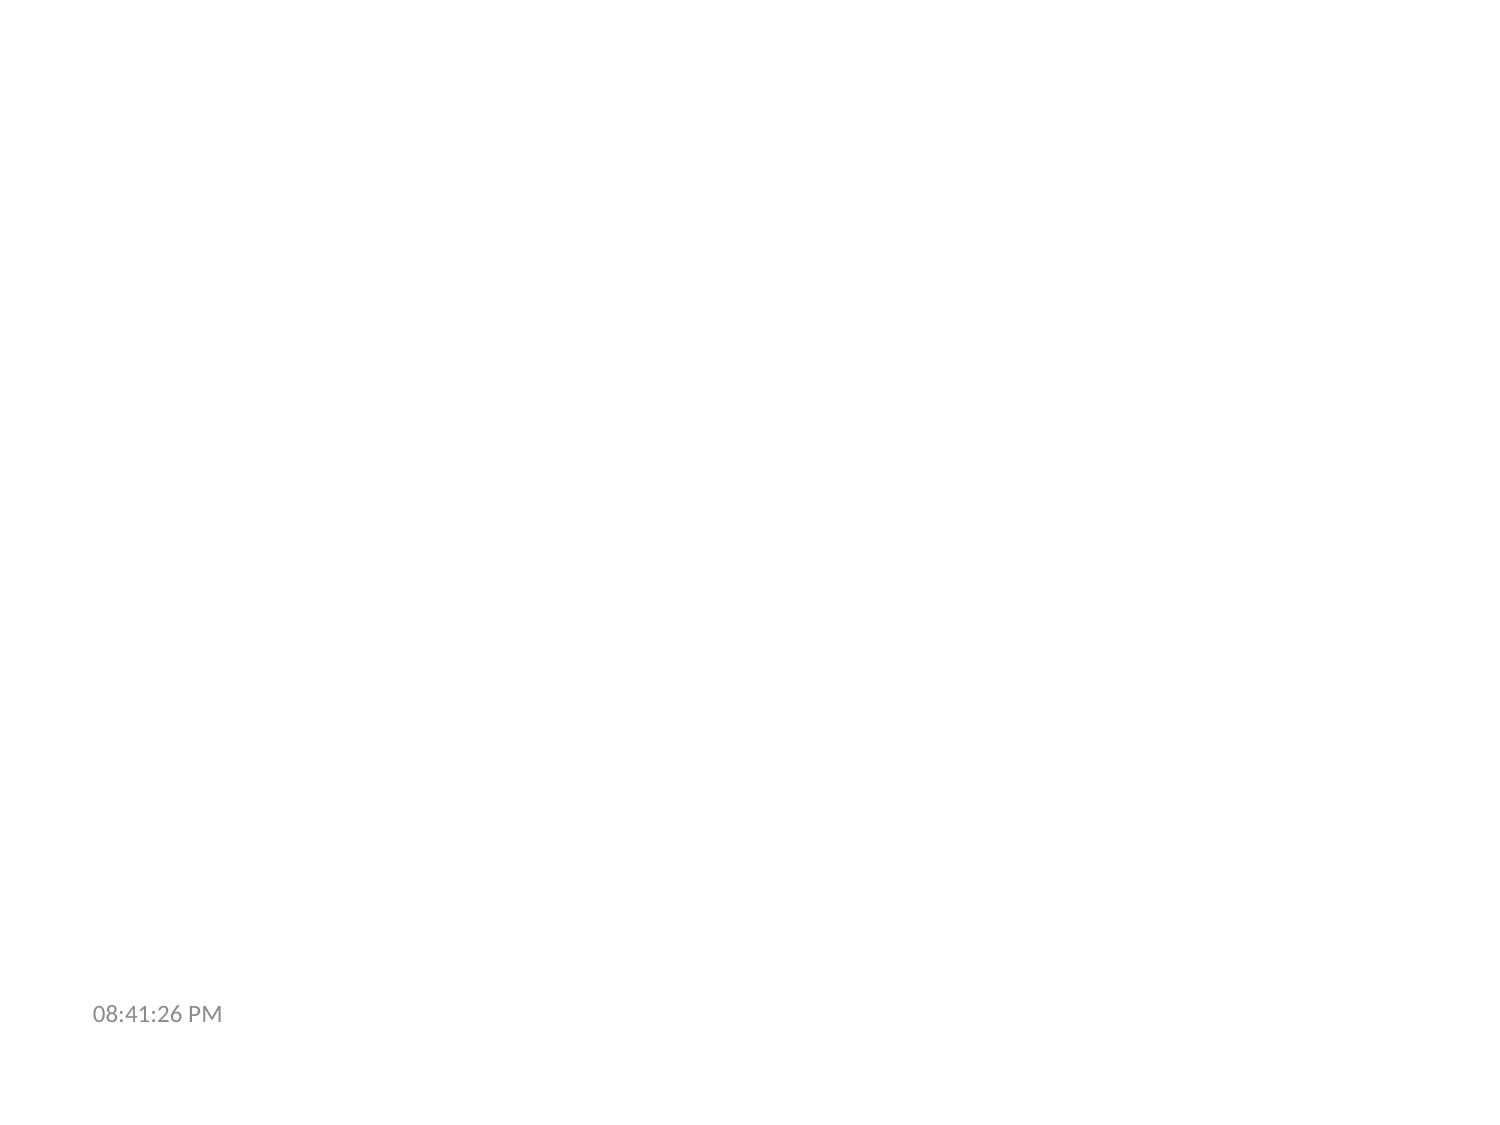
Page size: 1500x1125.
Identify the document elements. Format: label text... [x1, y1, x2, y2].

text_box 3:35:09 PM [77, 982, 428, 1043]
